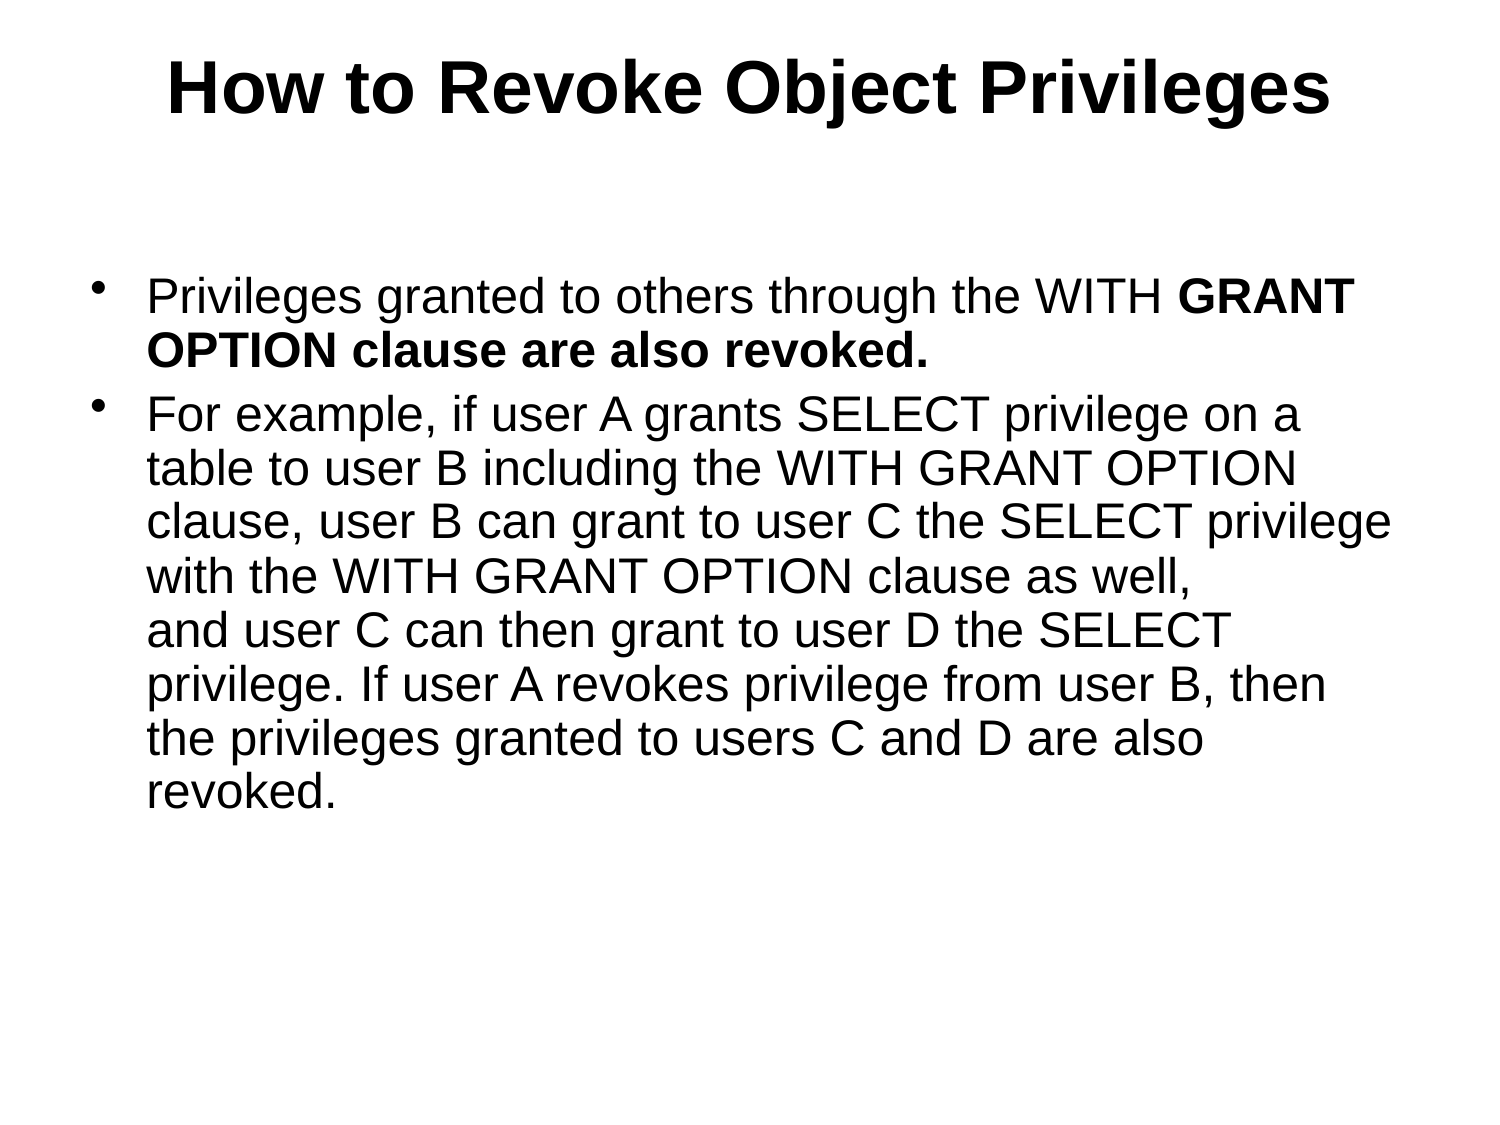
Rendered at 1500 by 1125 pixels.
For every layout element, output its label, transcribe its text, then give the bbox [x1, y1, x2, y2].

title How to Revoke Object Privileges [74, 44, 1426, 233]
list Privileges granted to others through the WITH GRANT OPTION clause are also revoked. For example, if user A grants SELECT privilege on a table to user B including the WITH GRANT OPTION clause, user B can grant to user C the SELECT privilege with the WITH GRANT OPTION clause as well, and user C can then grant to user D the SELECT privilege. If user A revokes privilege from user B, then the privileges granted to users C and D are also revoked. [74, 262, 1426, 1006]
